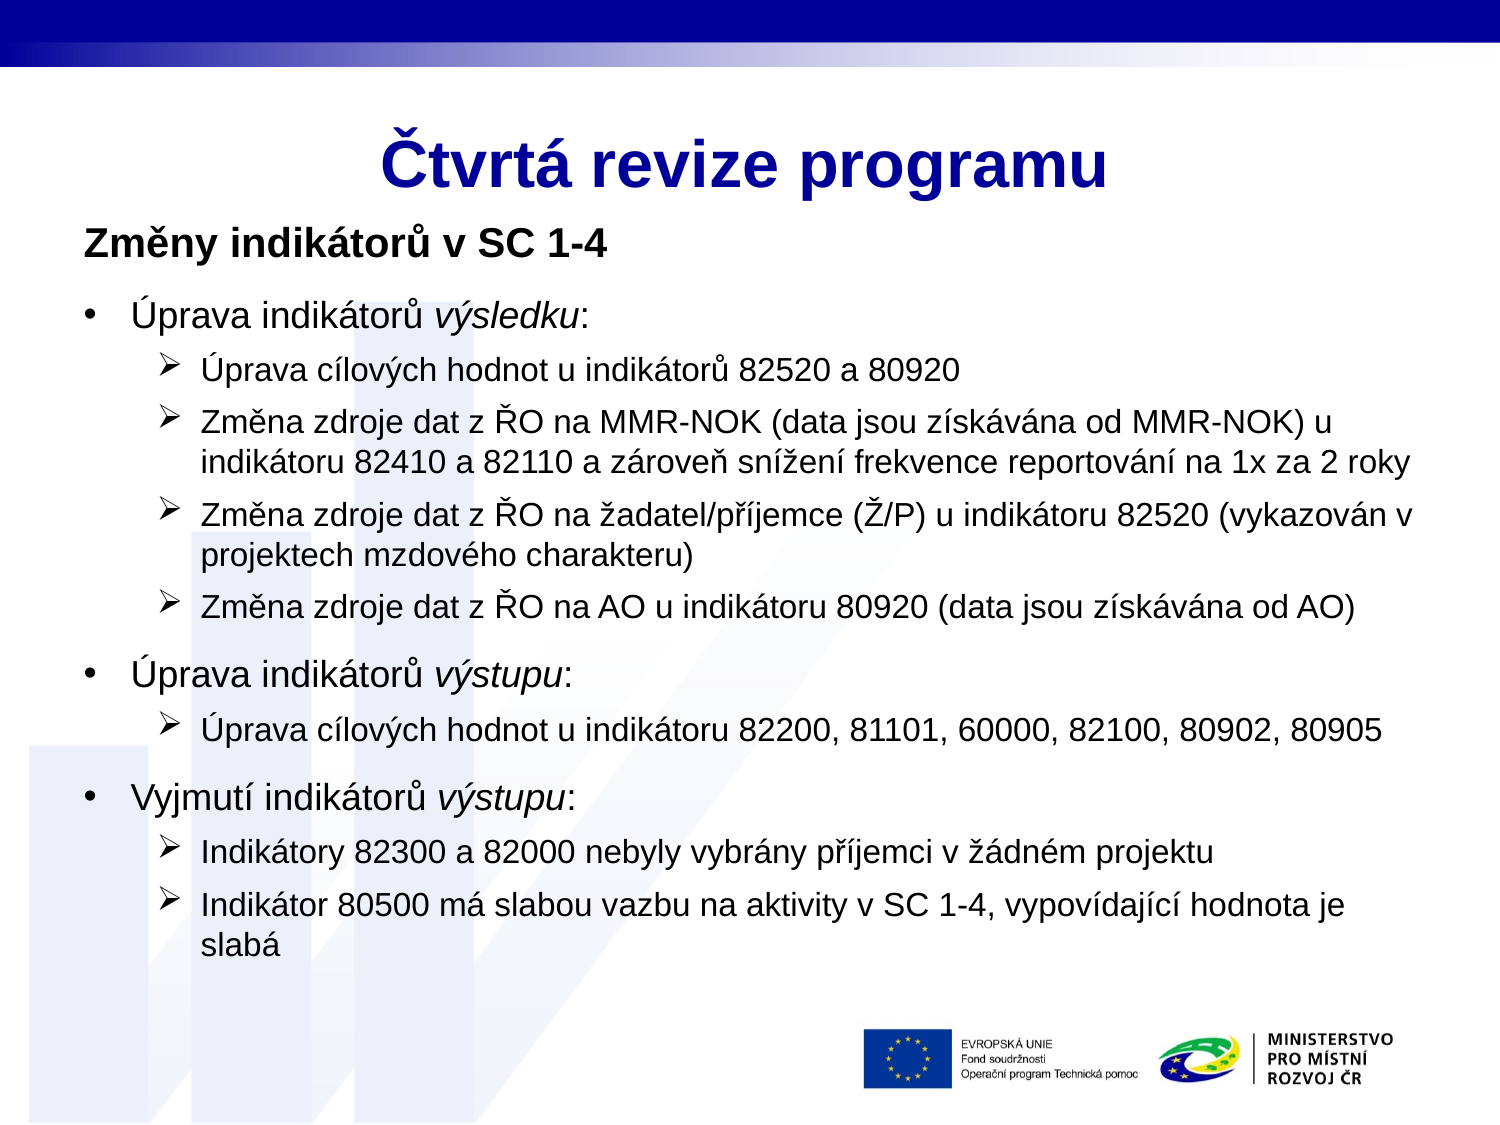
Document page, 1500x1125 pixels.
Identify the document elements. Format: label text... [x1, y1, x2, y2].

picture [29, 302, 1412, 1125]
title Čtvrtá revize programu [64, 113, 1425, 197]
list Změny indikátorů v SC 1-4 Úprava indikátorů výsledku: Úprava cílových hodnot u indikátorů 82520 a 80920 Změna zdroje dat z ŘO na MMR-NOK (data jsou získávána od MMR-NOK) u indikátoru 82410 a 82110 a zároveň snížení frekvence reportování na 1x za 2 roky Změna zdroje dat z ŘO na žadatel/příjemce (Ž/P) u indikátoru 82520 (vykazován v projektech mzdového charakteru) Změna zdroje dat z ŘO na AO u indikátoru 80920 (data jsou získávána od AO) Úprava indikátorů výstupu: Úprava cílových hodnot u indikátoru 82200, 81101, 60000, 82100, 80902, 80905 Vyjmutí indikátorů výstupu: Indikátory 82300 a 82000 nebyly vybrány příjemci v žádném projektu Indikátor 80500 má slabou vazbu na aktivity v SC 1-4, vypovídající hodnota je slabá [68, 208, 1451, 1012]
